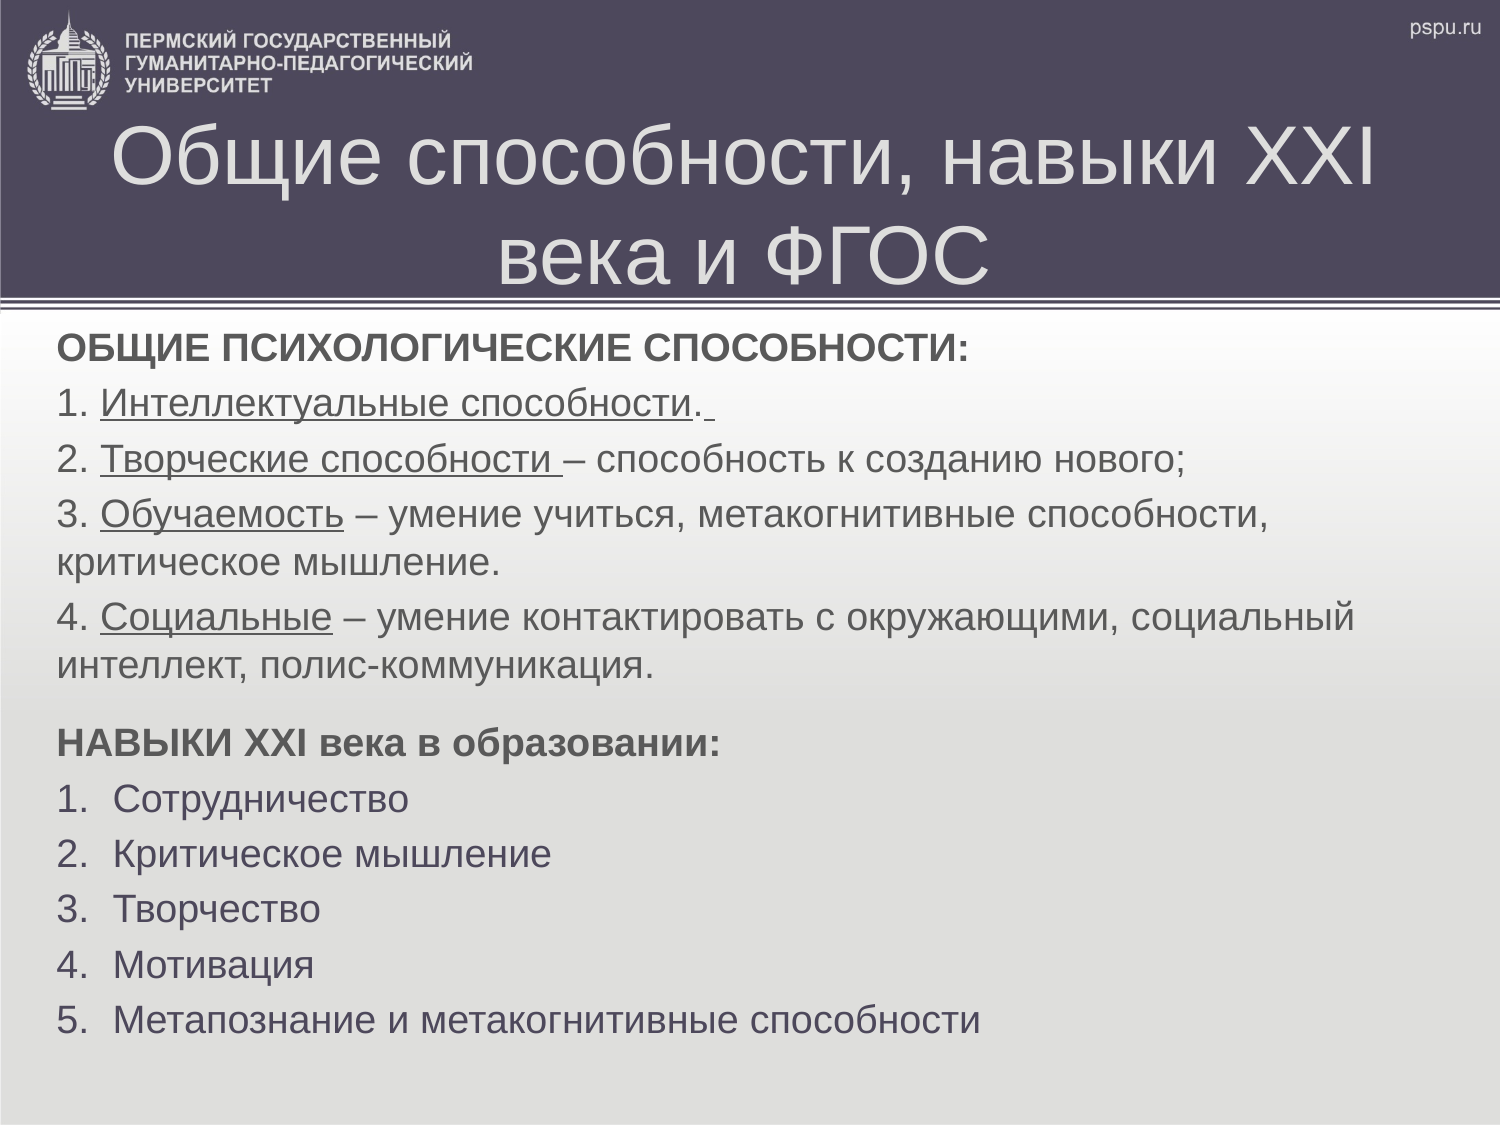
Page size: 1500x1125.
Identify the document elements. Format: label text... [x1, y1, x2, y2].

picture [0, 0, 1500, 1125]
title Общие способности, навыки XXI века и ФГОС [70, 113, 1418, 290]
list ОБЩИЕ ПСИХОЛОГИЧЕСКИЕ СПОСОБНОСТИ: 1. Интеллектуальные способности. 2. Творческие способности – способность к созданию нового; 3. Обучаемость – умение учиться, метакогнитивные способности, критическое мышление. 4. Социальные – умение контактировать с окружающими, социальный интеллект, полис-коммуникация. НАВЫКИ XXI века в образовании: Сотрудничество Критическое мышление Творчество Мотивация Метапознание и метакогнитивные способности [41, 314, 1471, 1125]
